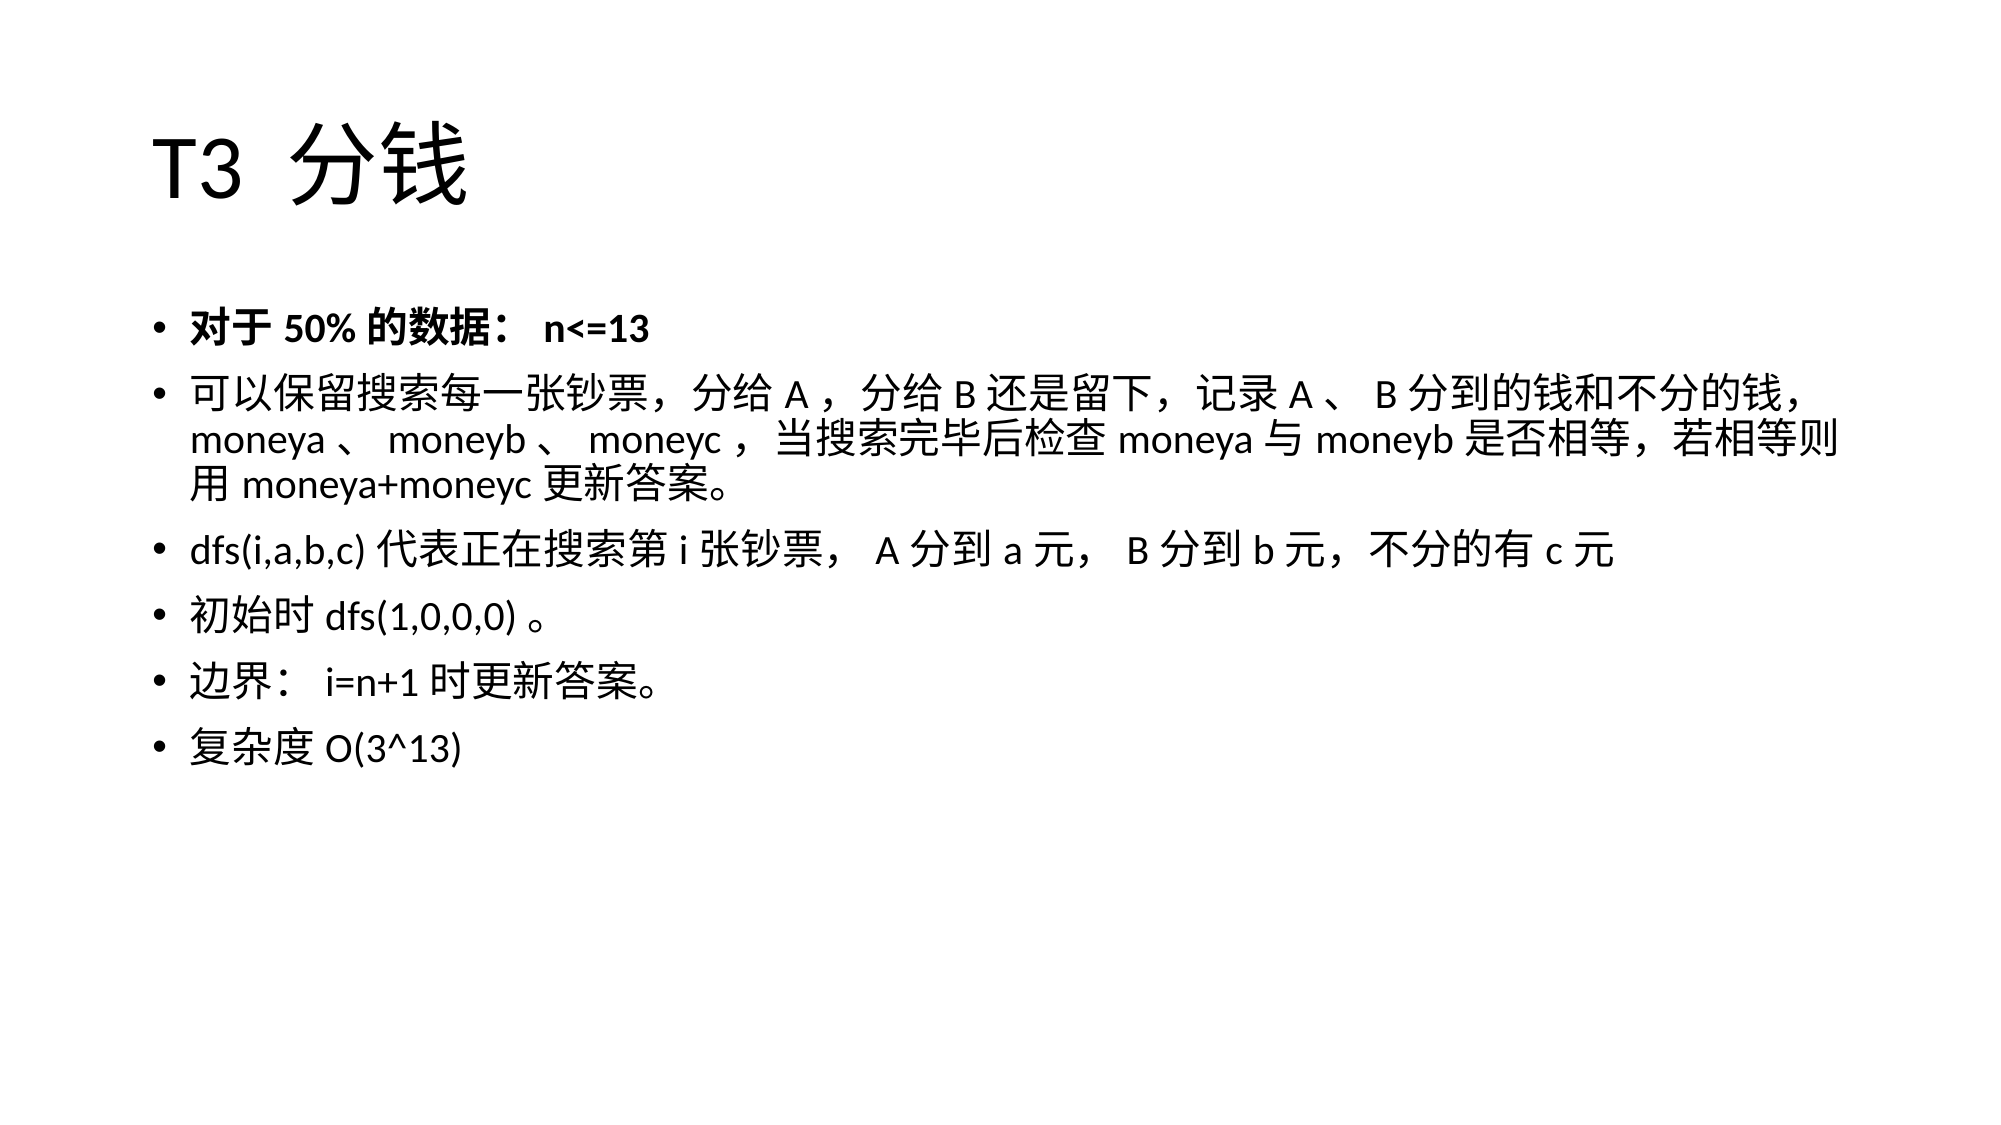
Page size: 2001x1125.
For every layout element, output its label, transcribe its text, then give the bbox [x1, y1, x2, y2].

title T3 分钱 [137, 59, 1863, 278]
list 对于50%的数据：n<=13 可以保留搜索每一张钞票，分给A，分给B还是留下，记录A、B分到的钱和不分的钱，moneya、moneyb、moneyc，当搜索完毕后检查moneya与moneyb是否相等，若相等则用moneya+moneyc更新答案。 dfs(i,a,b,c)代表正在搜索第i张钞票，A分到a元，B分到b元，不分的有c元 初始时dfs(1,0,0,0)。 边界：i=n+1时更新答案。 复杂度O(3^13) [137, 299, 1863, 1014]
